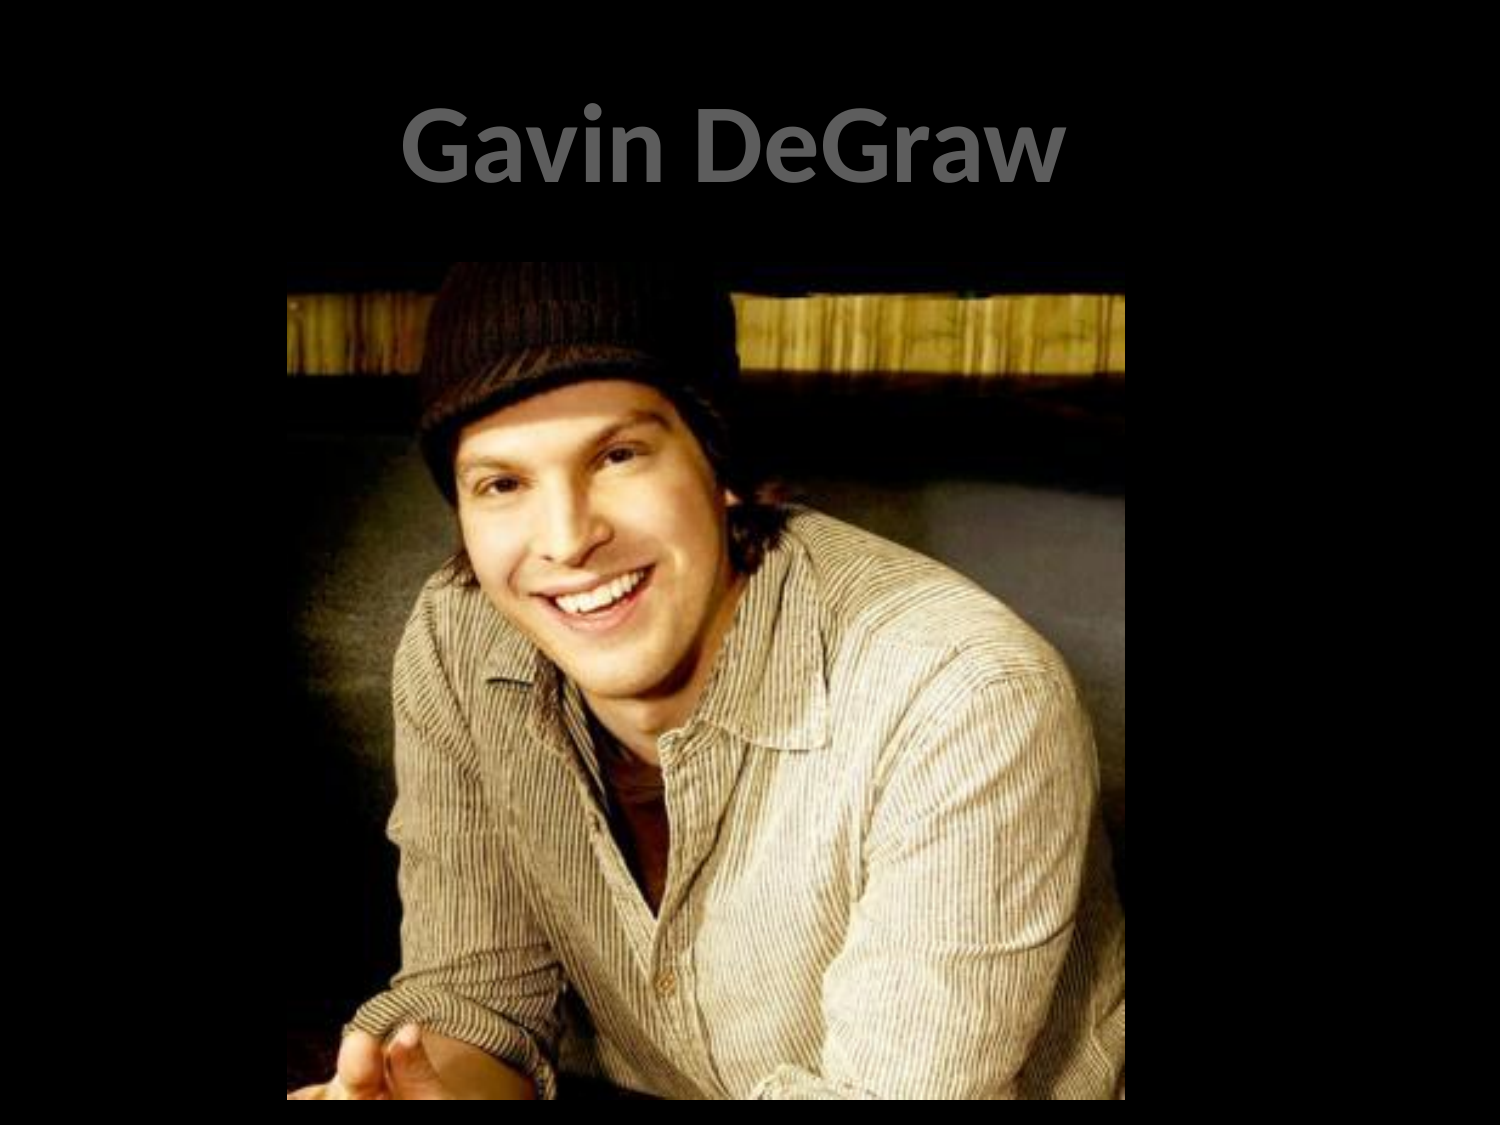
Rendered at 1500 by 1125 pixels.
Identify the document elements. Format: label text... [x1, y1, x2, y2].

picture [287, 262, 1126, 1101]
text_box Gavin DeGraw [385, 62, 1084, 213]
